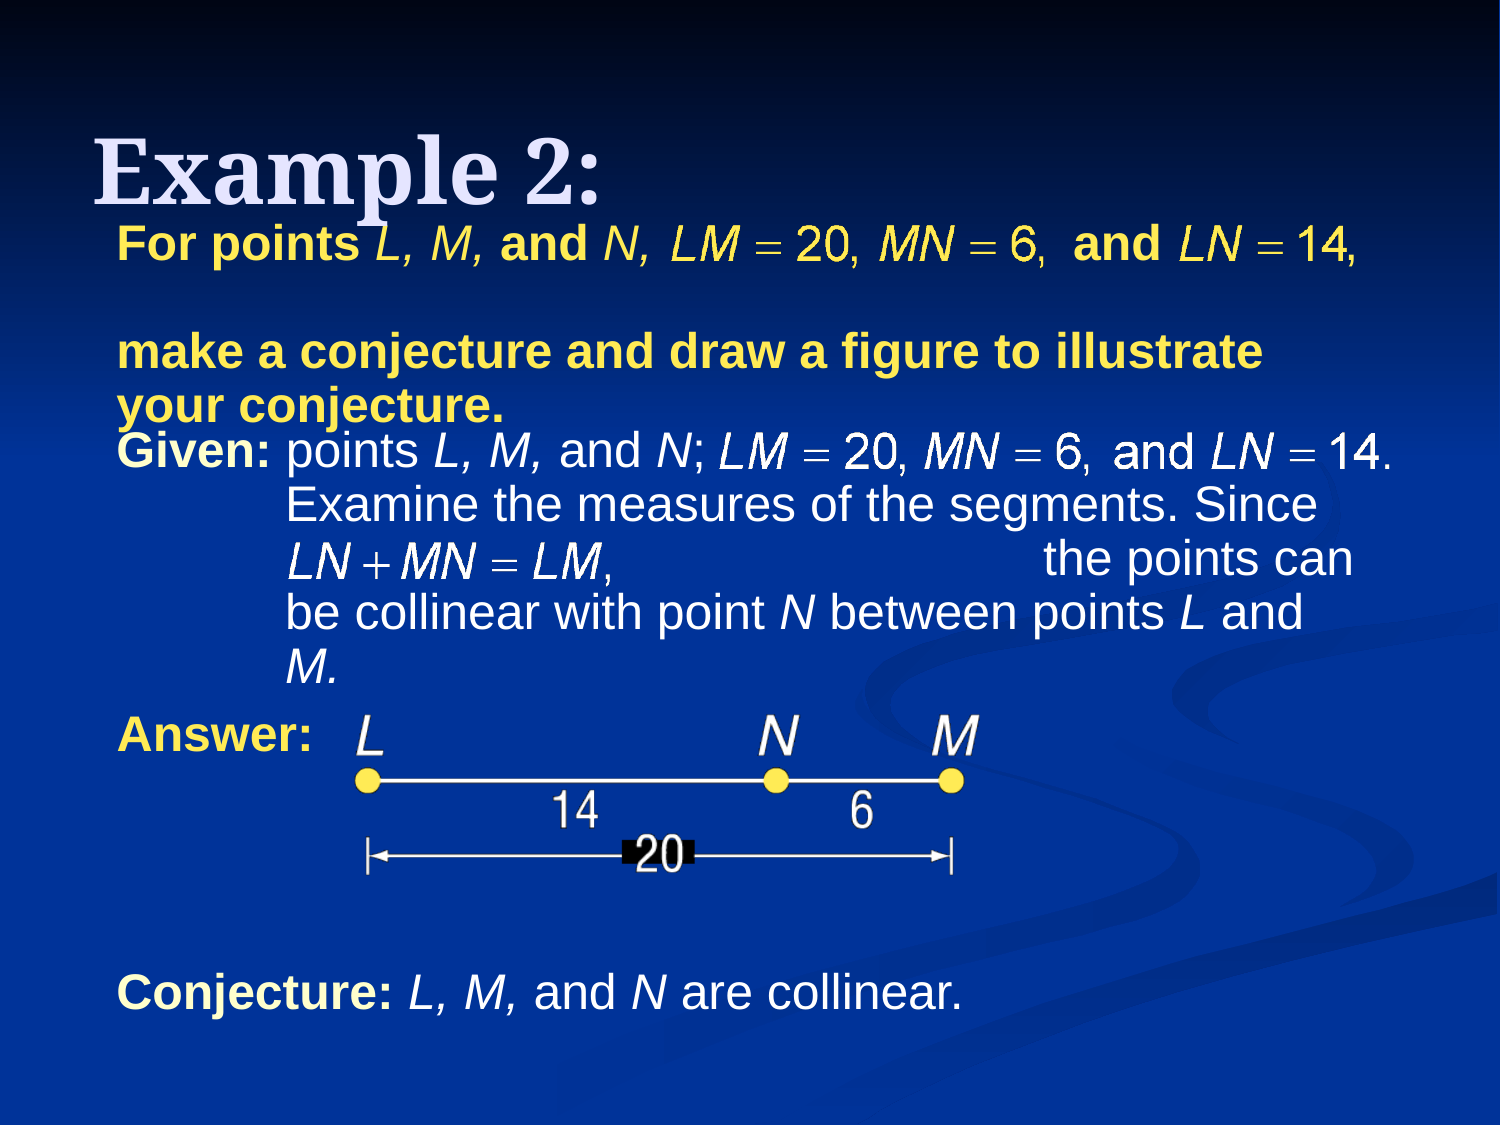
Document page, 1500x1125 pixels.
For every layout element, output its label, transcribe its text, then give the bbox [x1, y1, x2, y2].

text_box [101, 416, 1393, 588]
text_box Conjecture: L, M, and N are collinear. [101, 959, 1387, 1037]
text_box Answer: [101, 700, 329, 770]
picture [351, 702, 991, 885]
title Example 2: [77, 49, 1413, 286]
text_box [101, 190, 1463, 288]
